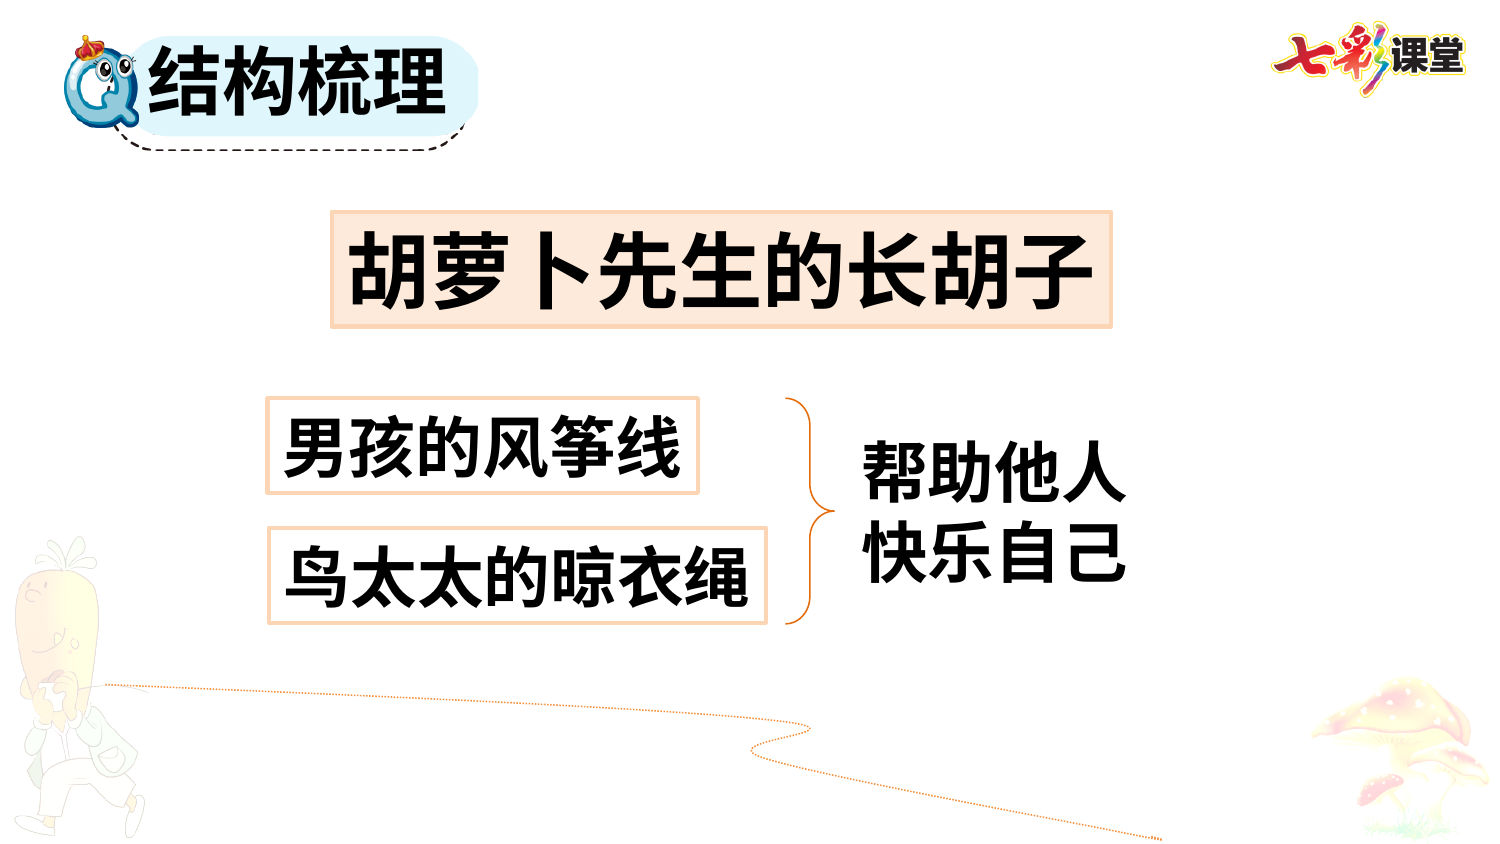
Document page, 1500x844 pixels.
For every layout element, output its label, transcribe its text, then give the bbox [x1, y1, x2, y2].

text_box 男孩的风筝线 [265, 396, 700, 495]
text_box 鸟太太的晾衣绳 [267, 526, 768, 625]
picture [1269, 20, 1468, 98]
text_box 帮助他人 快乐自己 [846, 423, 1144, 599]
text_box 胡萝卜先生的长胡子 [330, 210, 1113, 329]
text_box 结构梳理 [135, 28, 484, 130]
text_box [785, 397, 836, 625]
picture [64, 35, 479, 151]
